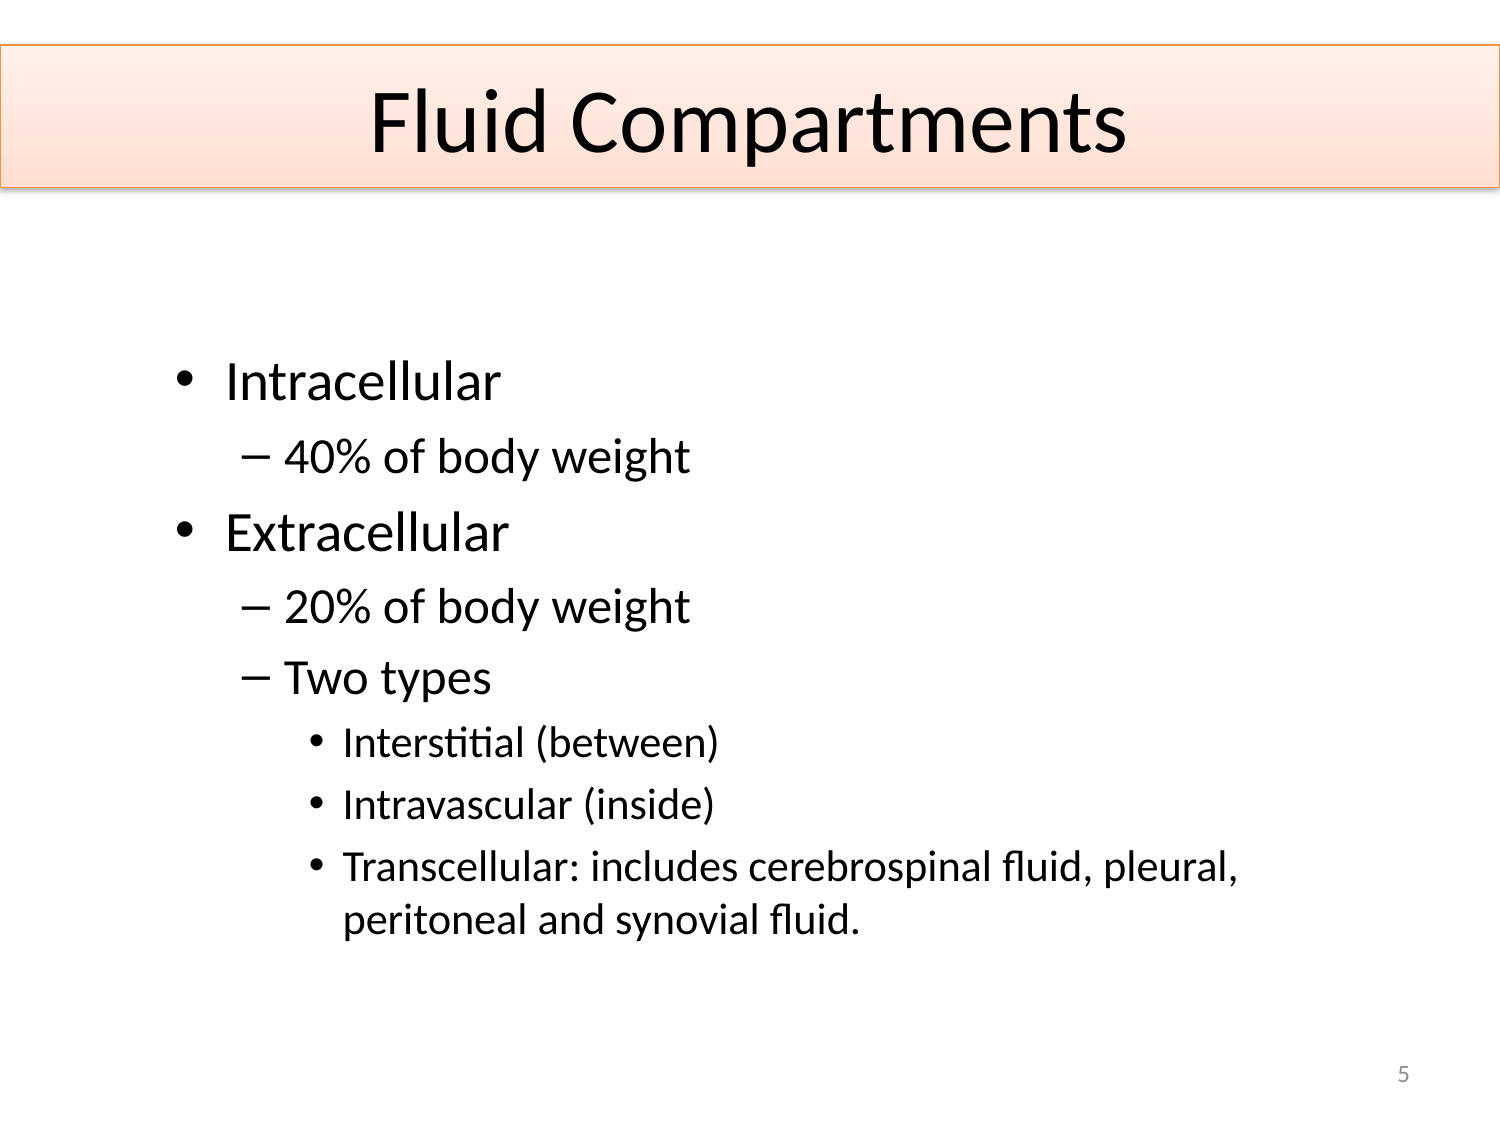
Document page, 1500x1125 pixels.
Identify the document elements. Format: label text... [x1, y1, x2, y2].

slide_number 5 [1074, 1042, 1425, 1103]
list Intracellular 40% of body weight Extracellular 20% of body weight Two types Interstitial (between) Intravascular (inside) Transcellular: includes cerebrospinal fluid, pleural, peritoneal and synovial fluid. [159, 336, 1389, 954]
title Fluid Compartments [0, 44, 1500, 188]
